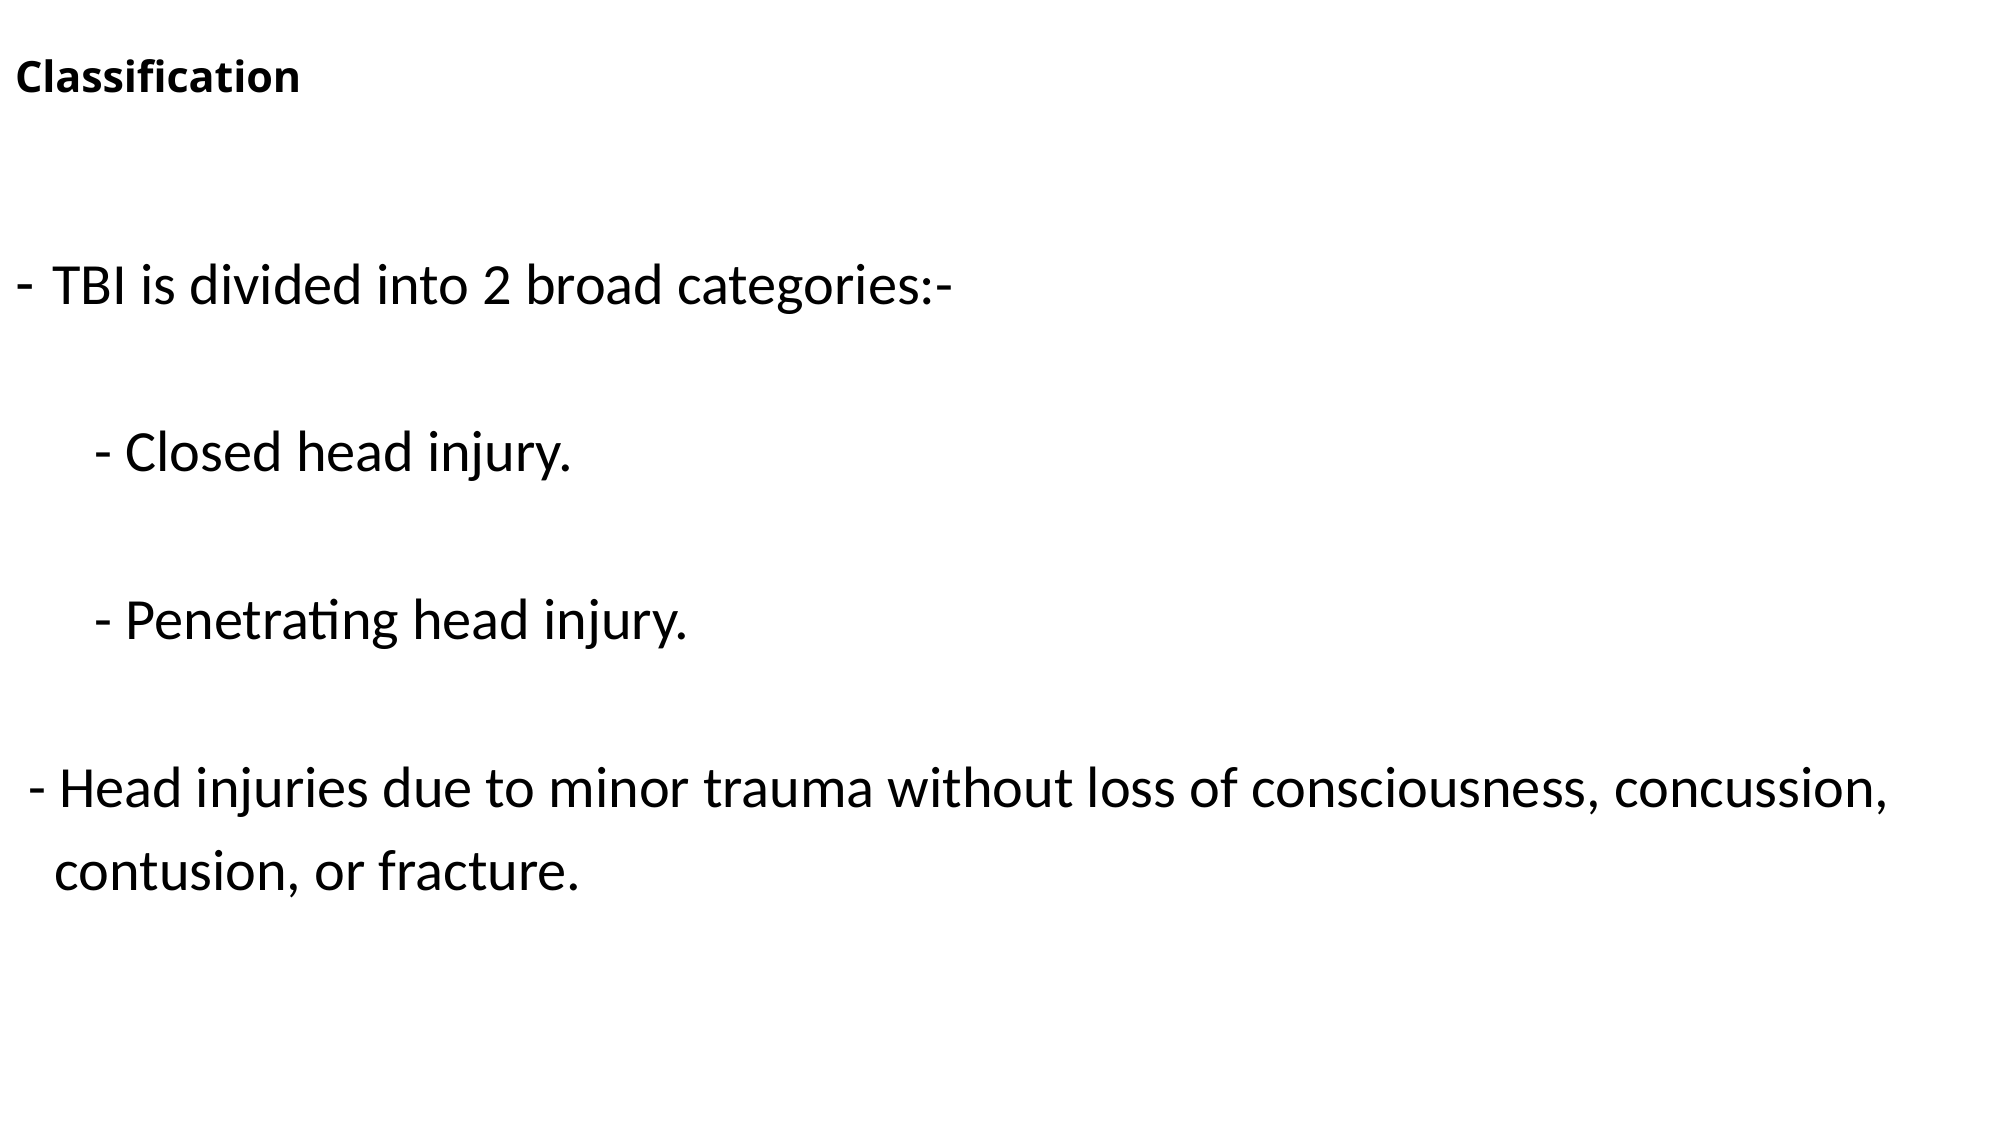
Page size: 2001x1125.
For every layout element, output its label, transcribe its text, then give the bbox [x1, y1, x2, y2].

title Classification [0, 0, 1863, 162]
list TBI is divided into 2 broad categories:- - Closed head injury. - Penetrating head injury. - Head injuries due to minor trauma without loss of consciousness, concussion, contusion, or fracture. [0, 162, 2000, 1125]
